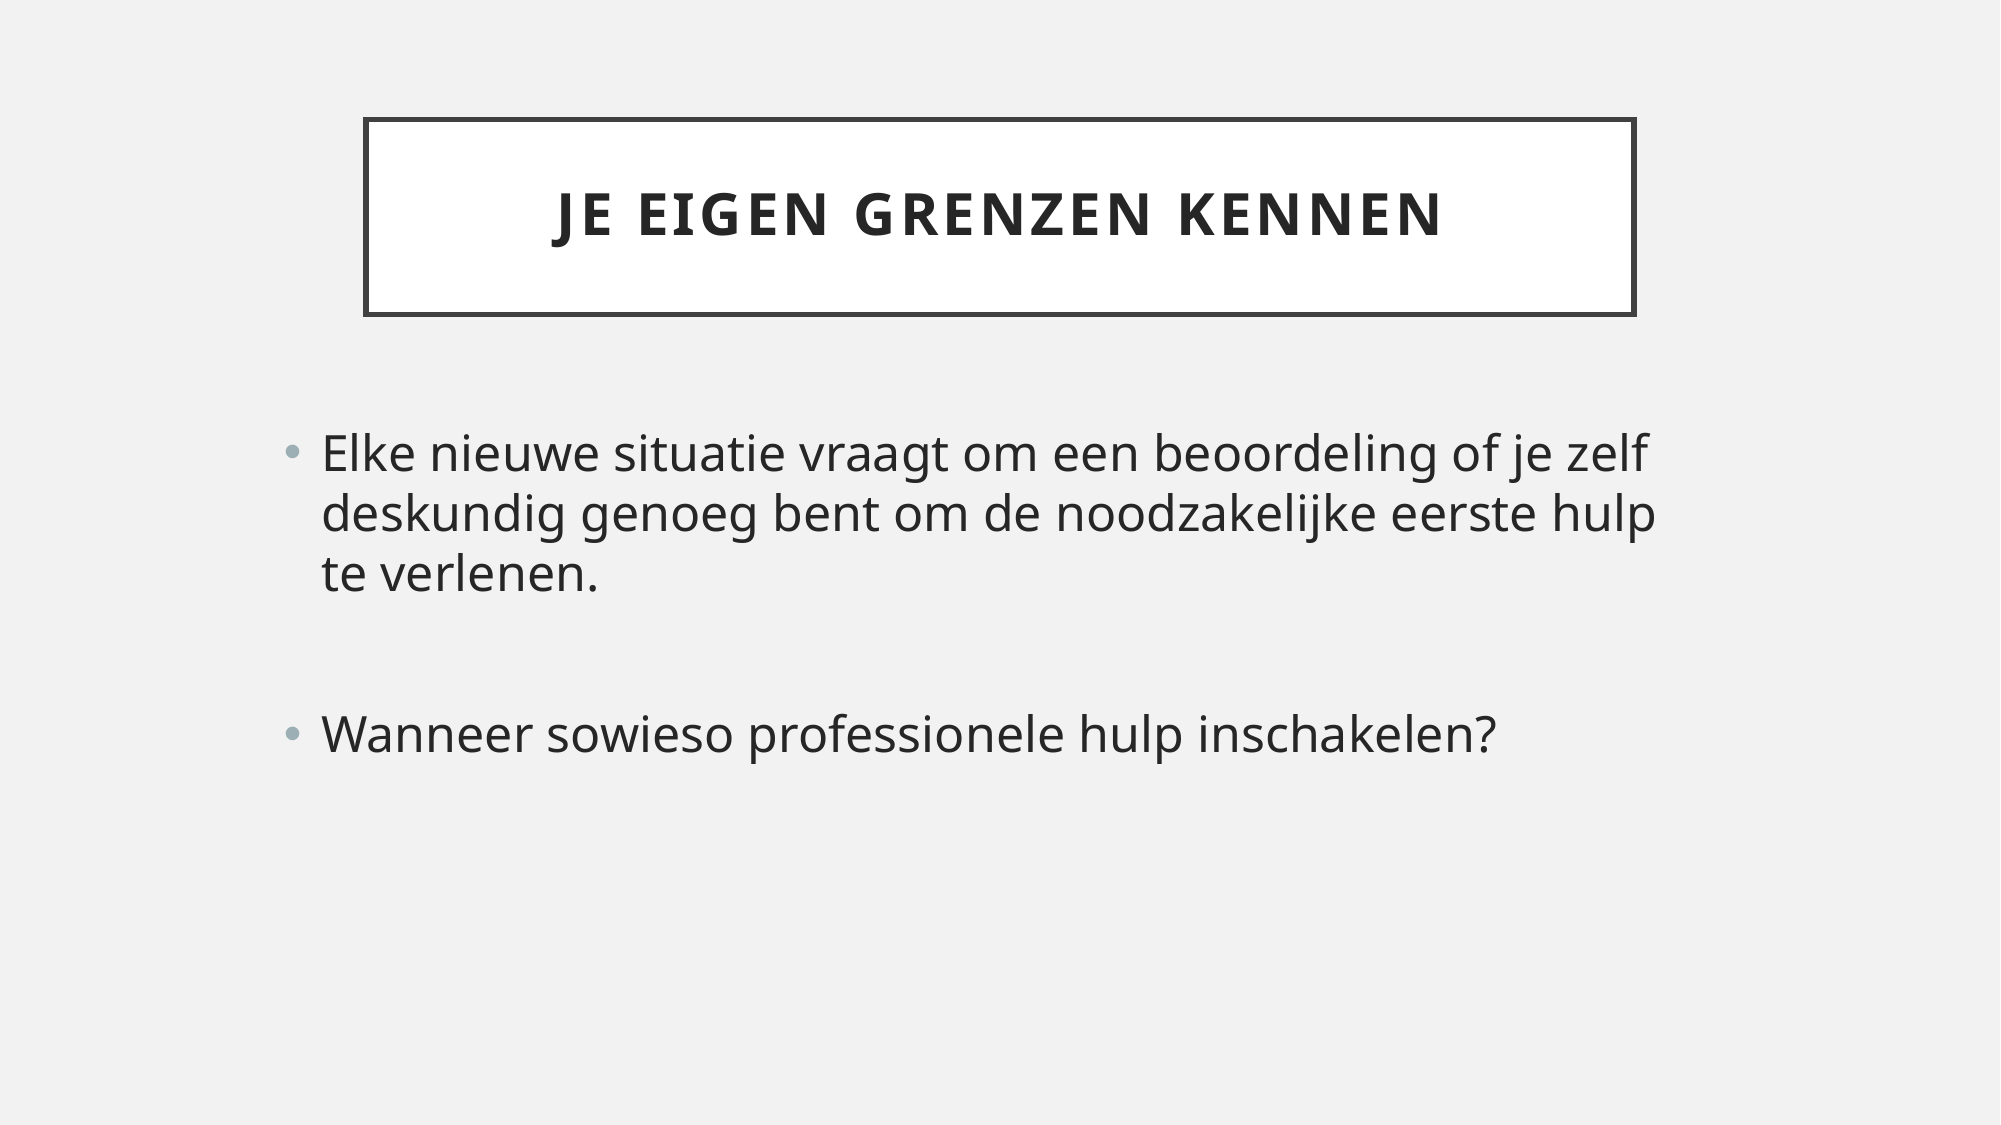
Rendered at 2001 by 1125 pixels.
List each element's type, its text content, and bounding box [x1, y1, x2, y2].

title Je eigen grenzen kennen [363, 117, 1637, 317]
list Elke nieuwe situatie vraagt om een beoordeling of je zelf deskundig genoeg bent om de noodzakelijke eerste hulp te verlenen. Wanneer sowieso professionele hulp inschakelen? [268, 413, 1732, 935]
